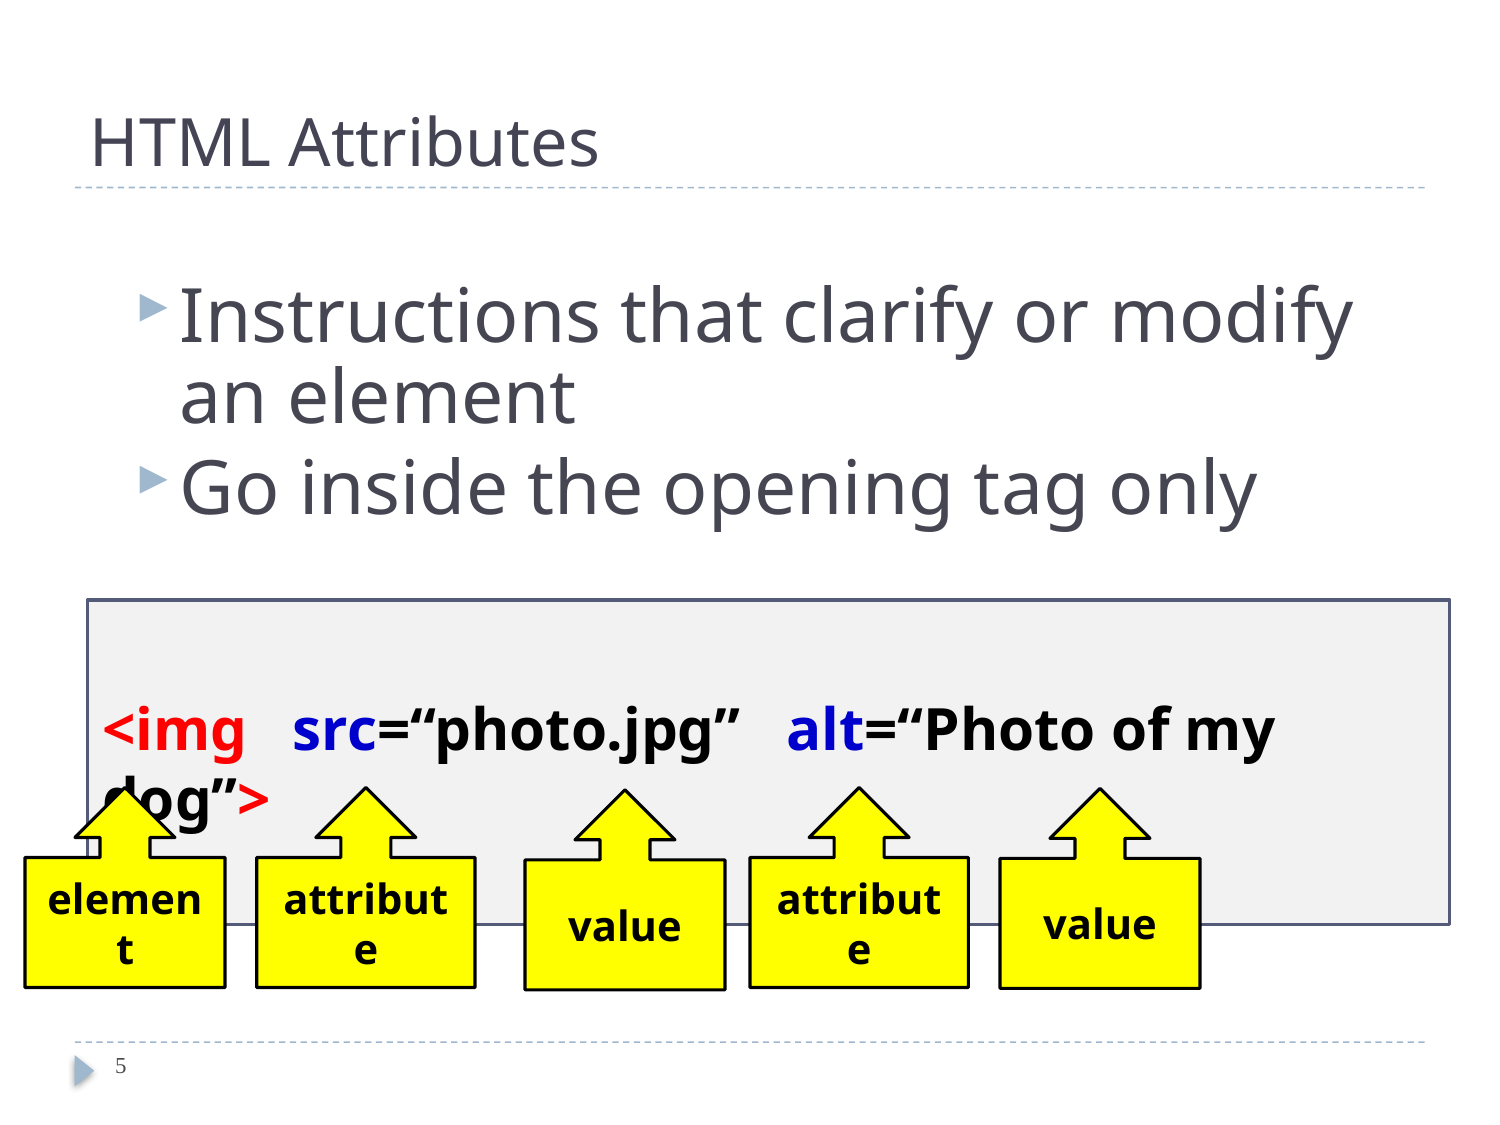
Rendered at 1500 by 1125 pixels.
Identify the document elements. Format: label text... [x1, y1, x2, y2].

slide_number 5 [100, 1042, 426, 1103]
list Instructions that clarify or modify an element Go inside the opening tag only [75, 200, 1425, 834]
text_box attribute [748, 786, 970, 990]
text_box value [523, 788, 727, 992]
text_box attribute [255, 786, 477, 990]
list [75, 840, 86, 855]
text_box element [23, 786, 227, 990]
list Instructions that clarify or modify an element Go inside the opening tag only [75, 926, 1425, 1010]
text_box <img src=“photo.jpg” alt=“Photo of my dog”> [86, 598, 1451, 926]
text_box value [998, 787, 1202, 990]
title HTML Attributes [75, 24, 1425, 188]
